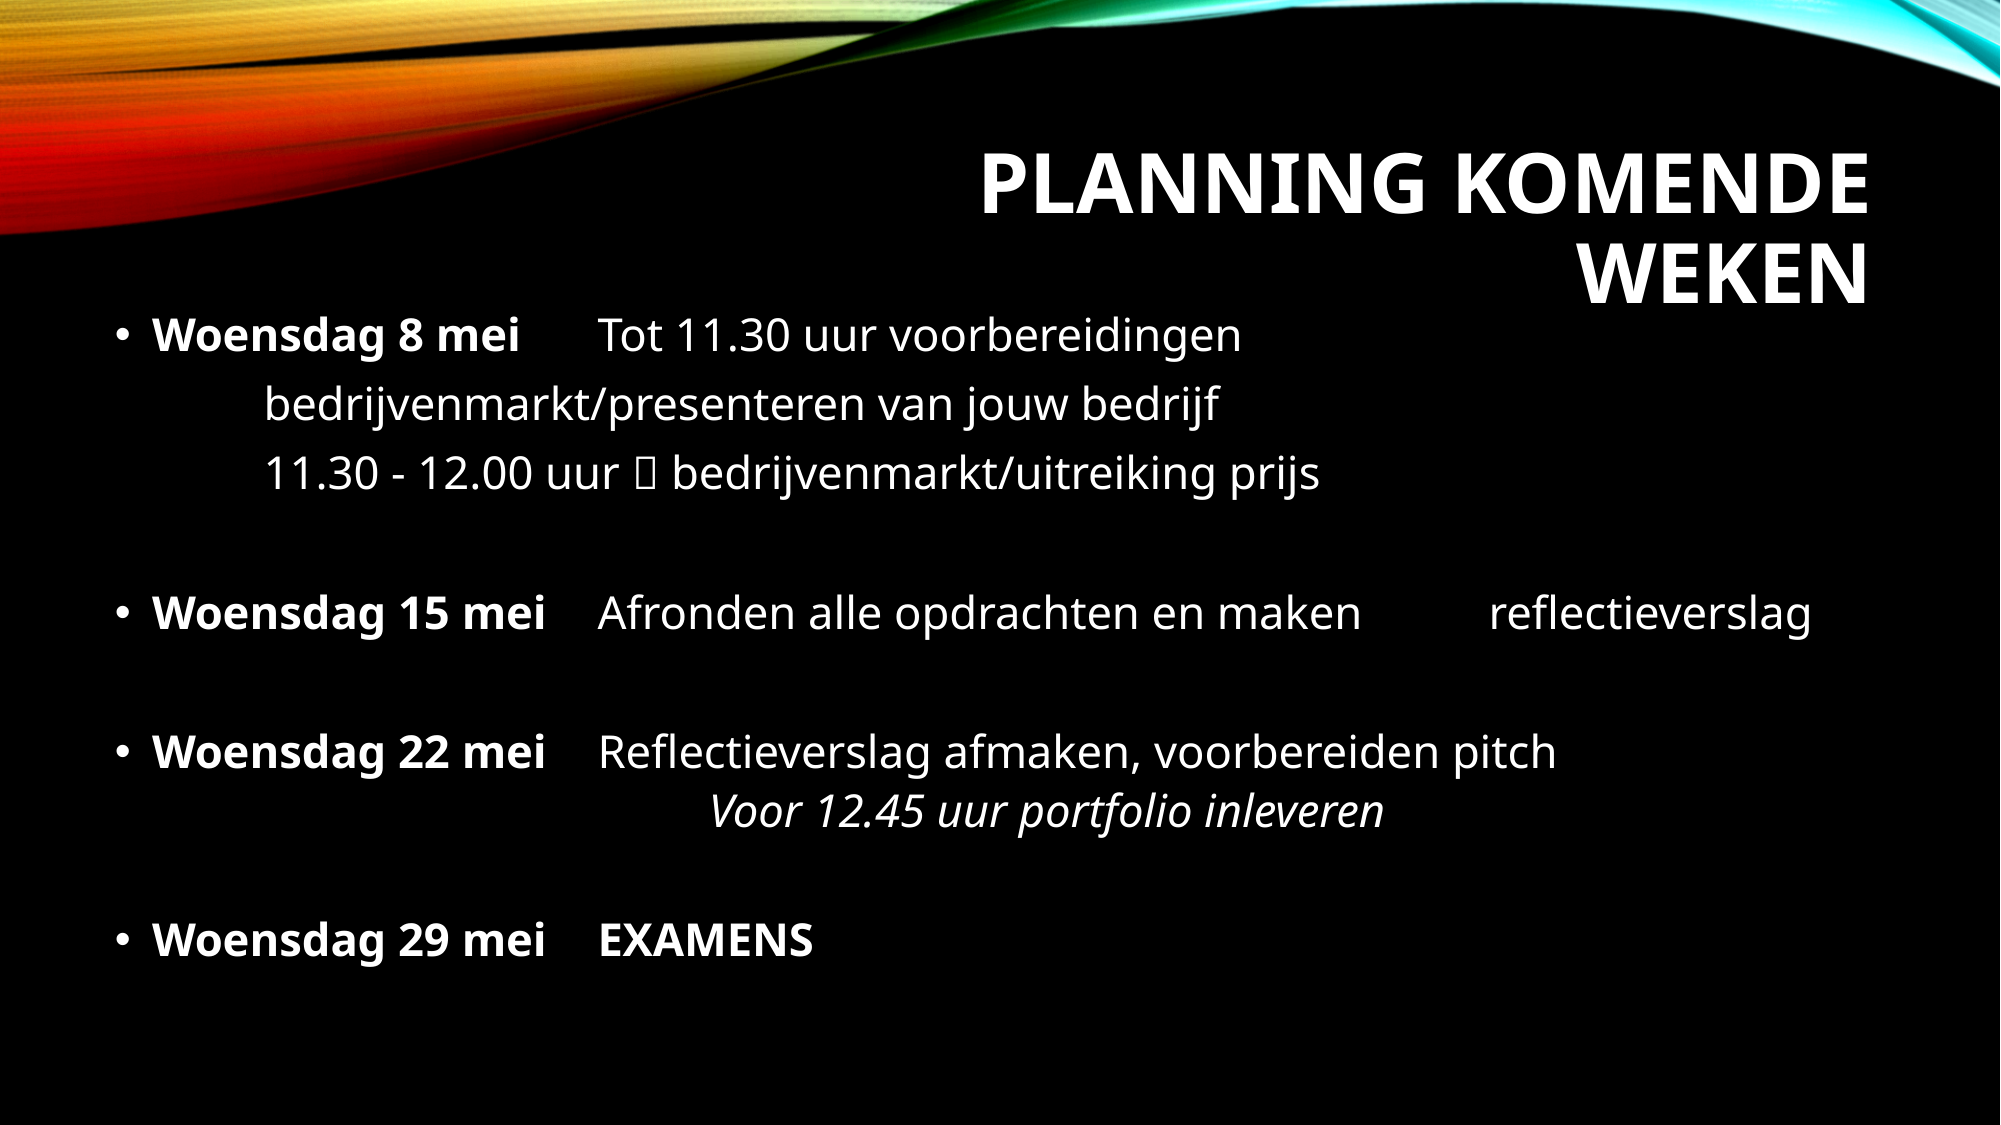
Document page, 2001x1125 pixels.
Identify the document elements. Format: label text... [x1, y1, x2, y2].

list Woensdag 8 mei Tot 11.30 uur voorbereidingen bedrijvenmarkt/presenteren van jouw bedrijf 11.30 - 12.00 uur  bedrijvenmarkt/uitreiking prijs Woensdag 15 mei Afronden alle opdrachten en maken reflectieverslag Woensdag 22 mei Reflectieverslag afmaken, voorbereiden pitch Voor 12.45 uur portfolio inleveren Woensdag 29 mei EXAMENS [99, 304, 1875, 1021]
title Planning komende weken [653, 125, 1888, 338]
picture [0, 0, 2000, 237]
